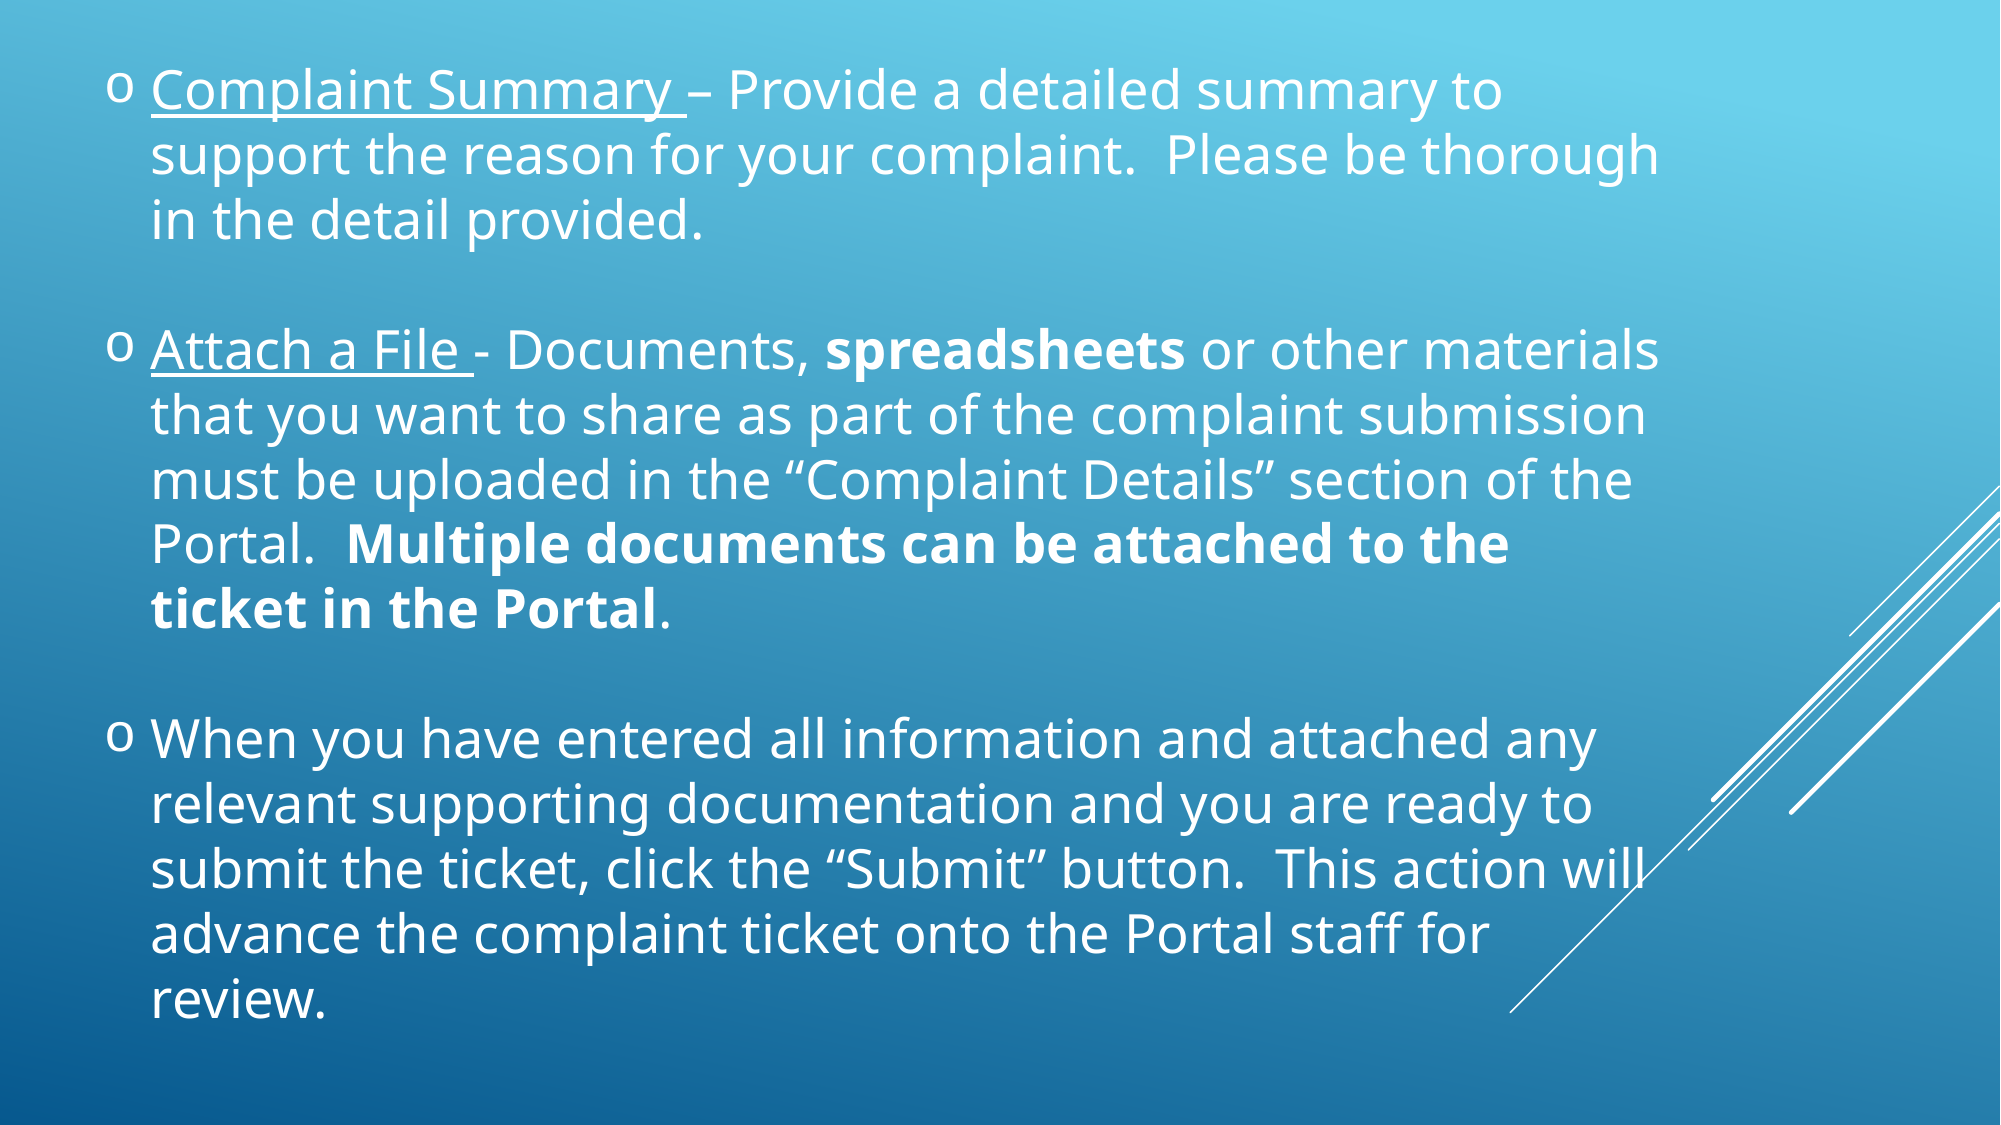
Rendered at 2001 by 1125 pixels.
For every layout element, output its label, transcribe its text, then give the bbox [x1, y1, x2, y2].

text_box Complaint Summary – Provide a detailed summary to support the reason for your complaint. Please be thorough in the detail provided. Attach a File - Documents, spreadsheets or other materials that you want to share as part of the complaint submission must be uploaded in the “Complaint Details” section of the Portal. Multiple documents can be attached to the ticket in the Portal. When you have entered all information and attached any relevant supporting documentation and you are ready to submit the ticket, click the “Submit” button. This action will advance the complaint ticket onto the Portal staff for review. [89, 47, 1694, 1125]
